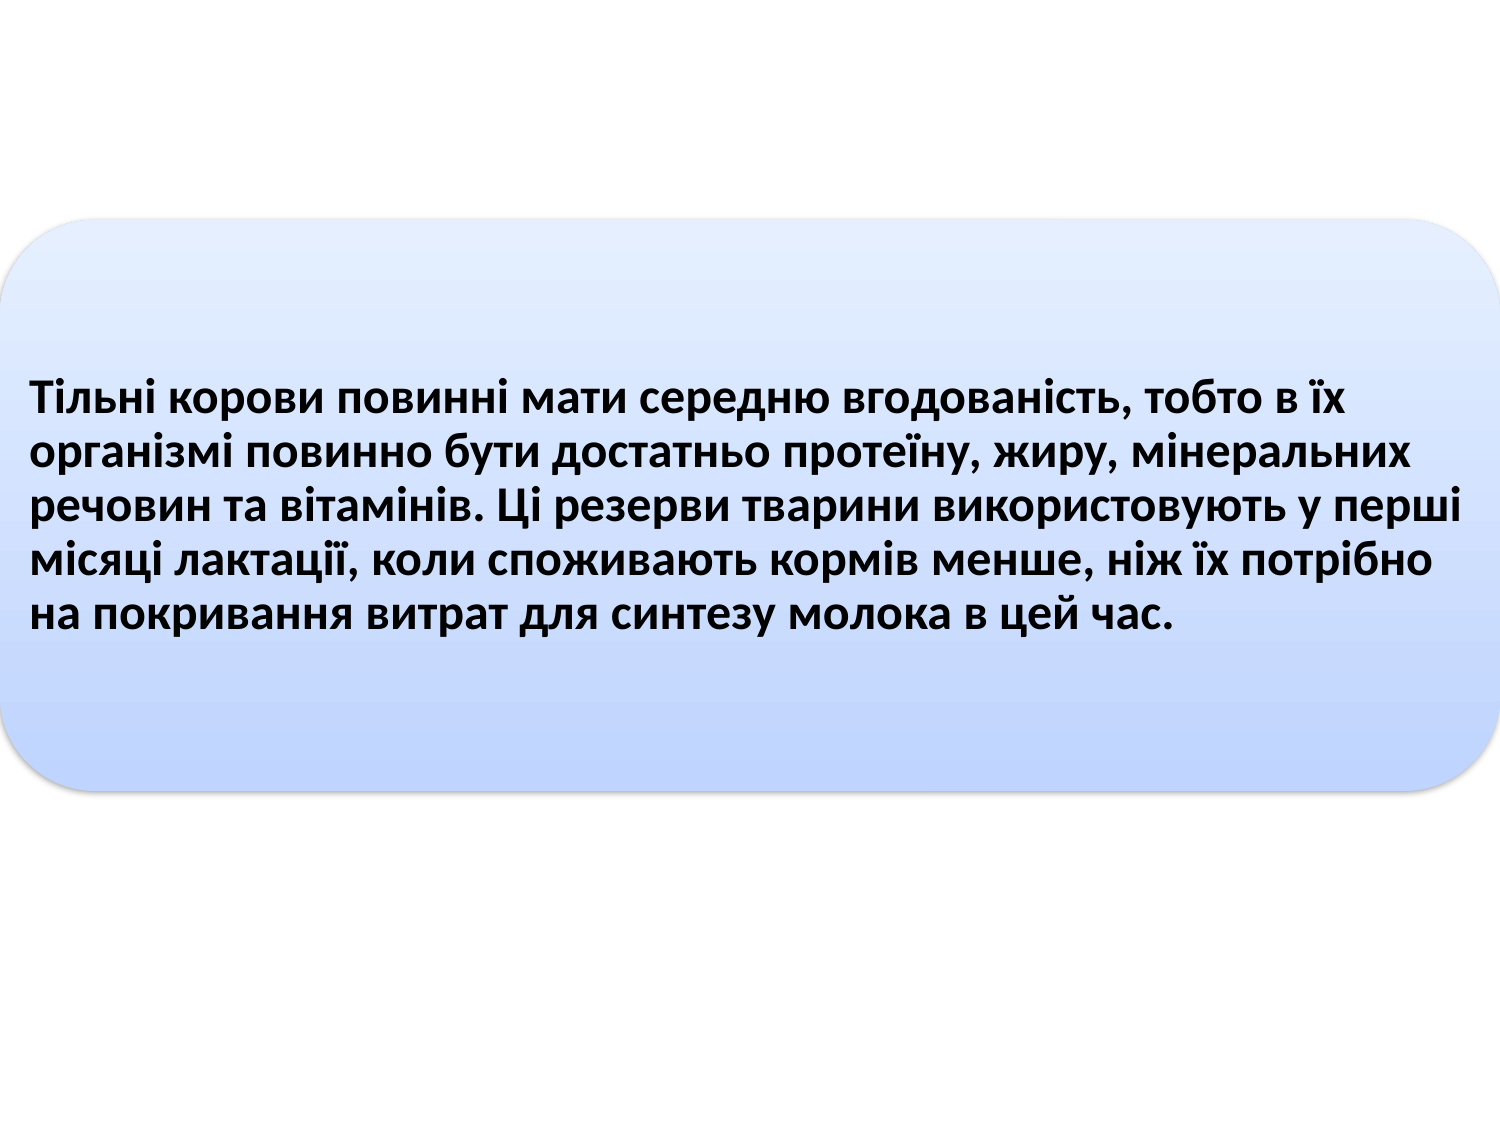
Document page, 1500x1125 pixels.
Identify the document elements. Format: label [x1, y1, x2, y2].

text_box [0, 219, 1500, 792]
